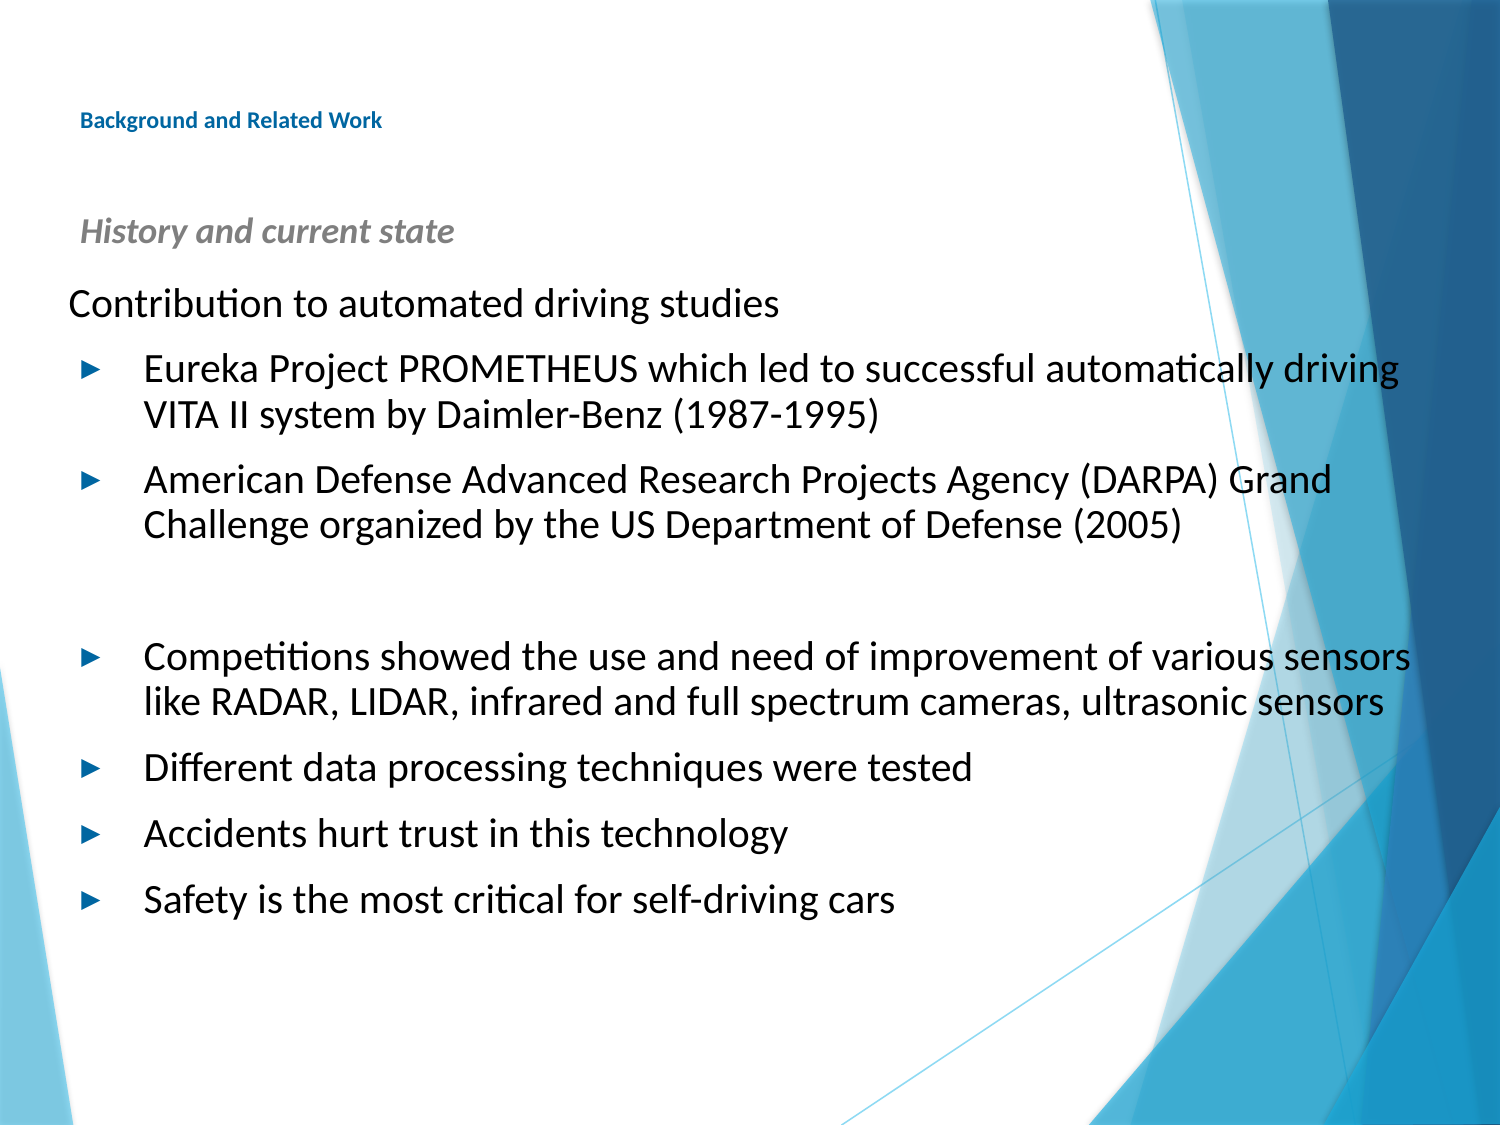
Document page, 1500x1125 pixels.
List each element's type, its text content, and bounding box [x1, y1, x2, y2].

list Contribution to automated driving studies Eureka Project PROMETHEUS which led to successful automatically driving VITA II system by Daimler-Benz (1987-1995) American Defense Advanced Research Projects Agency (DARPA) Grand Challenge organized by the US Department of Defense (2005) Competitions showed the use and need of improvement of various sensors like RADAR, LIDAR, infrared and full spectrum cameras, ultrasonic sensors Different data processing techniques were tested Accidents hurt trust in this technology Safety is the most critical for self-driving cars [53, 266, 1435, 946]
subtitle History and current state [65, 196, 1447, 266]
title Background and Related Work [65, 92, 1447, 179]
